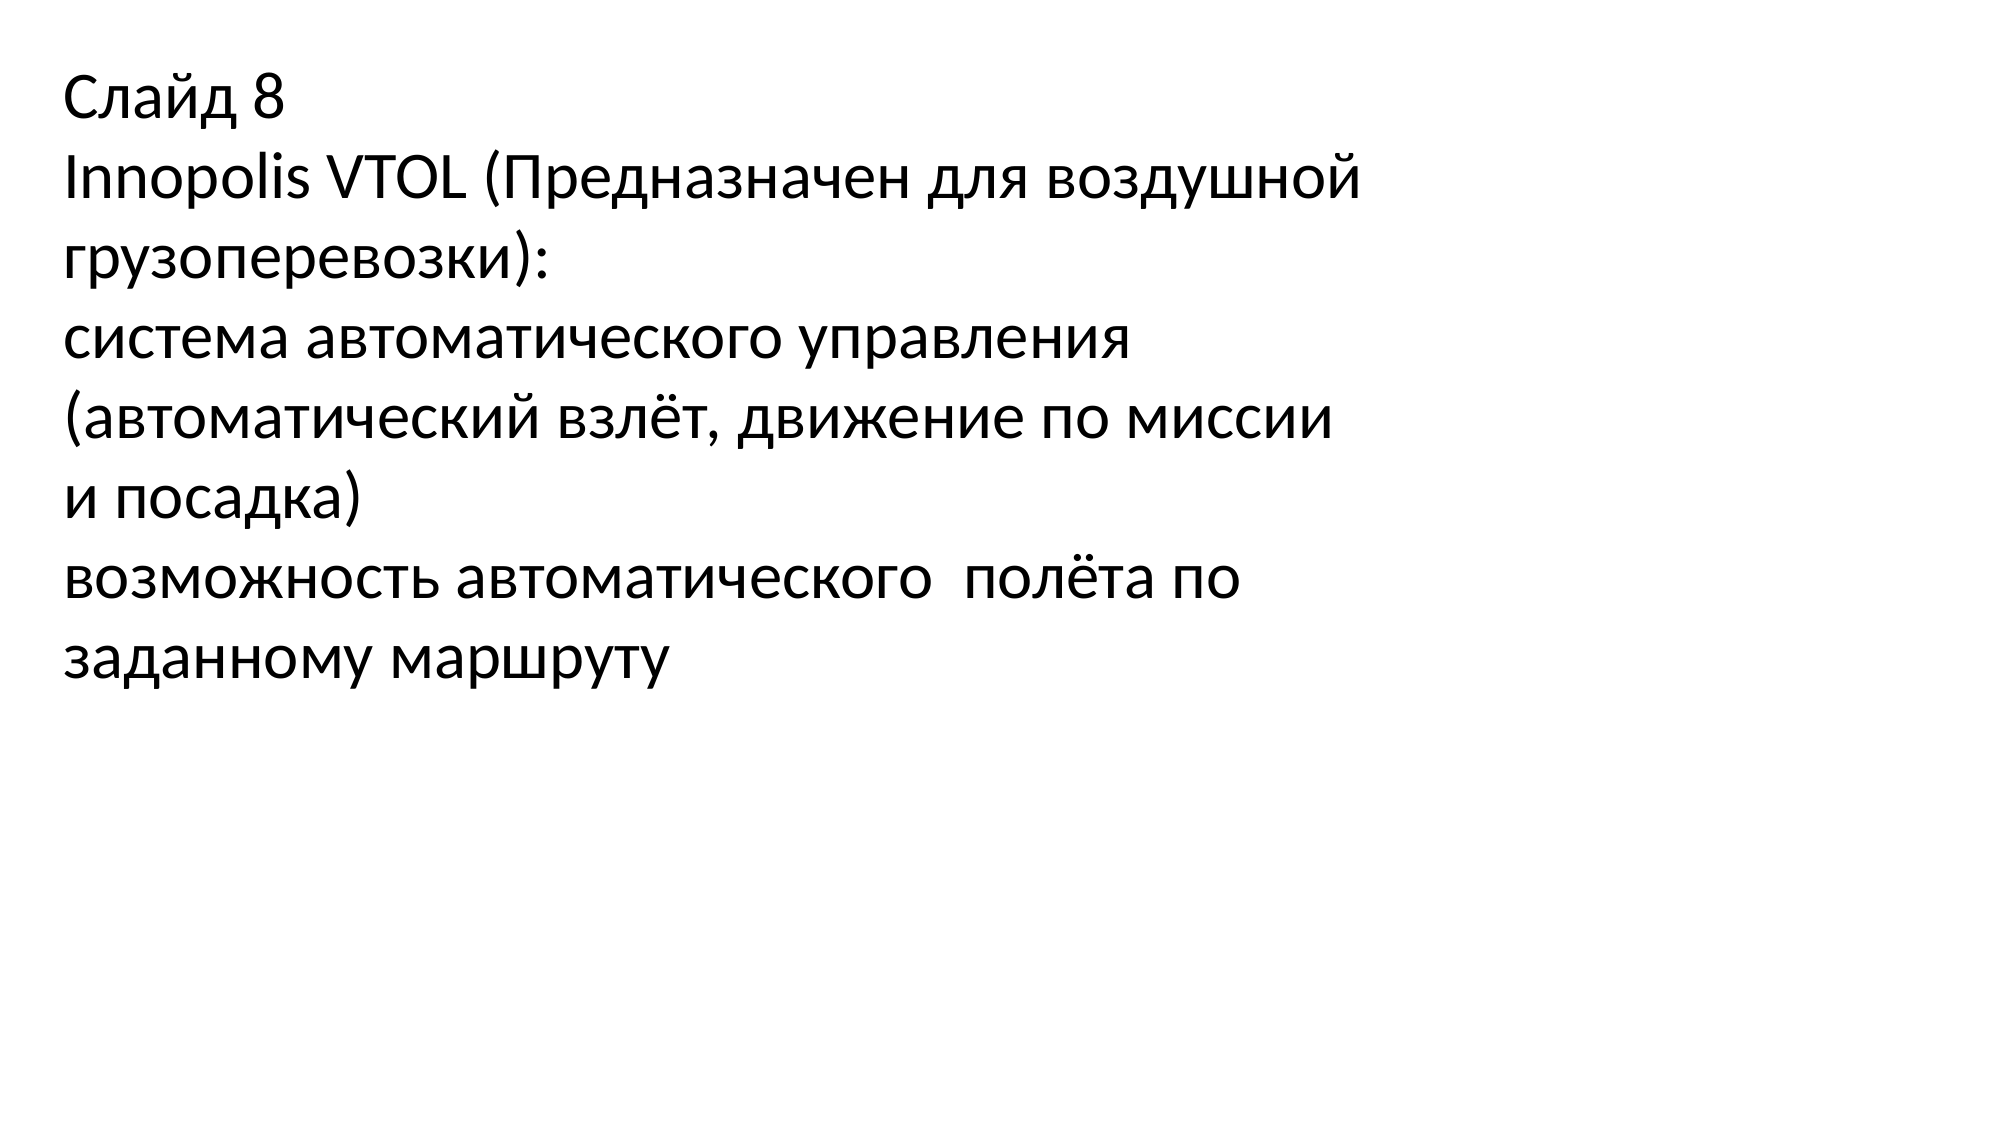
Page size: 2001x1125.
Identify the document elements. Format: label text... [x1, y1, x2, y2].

text_box Слайд 8 Innopolis VTOL (Предназначен для воздушной грузоперевозки): система автоматического управления (автоматический взлёт, движение по миссии и посадка) возможность автоматического полёта по заданному маршруту [48, 44, 1397, 700]
